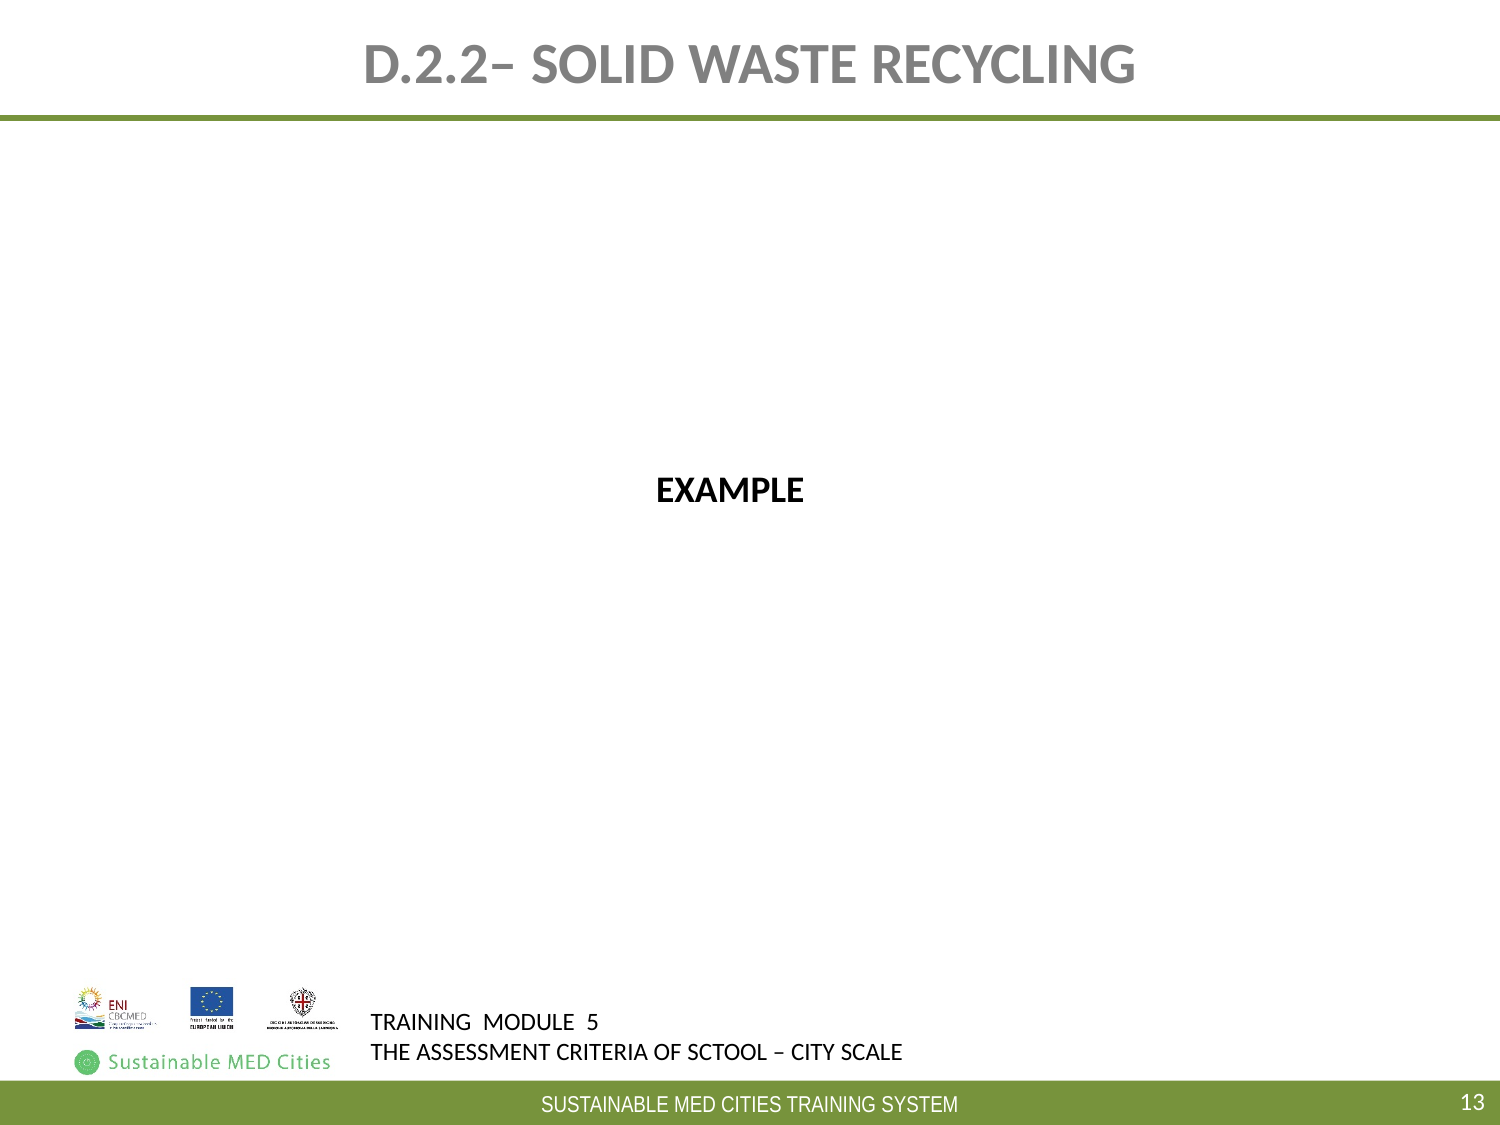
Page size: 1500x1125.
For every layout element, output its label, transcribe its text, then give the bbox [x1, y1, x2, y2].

picture [62, 978, 356, 1080]
slide_number 13 [1149, 1080, 1500, 1120]
title D.2.2– SOLID WASTE RECYCLING [0, 0, 1500, 121]
list EXAMPLE [43, 262, 1425, 944]
